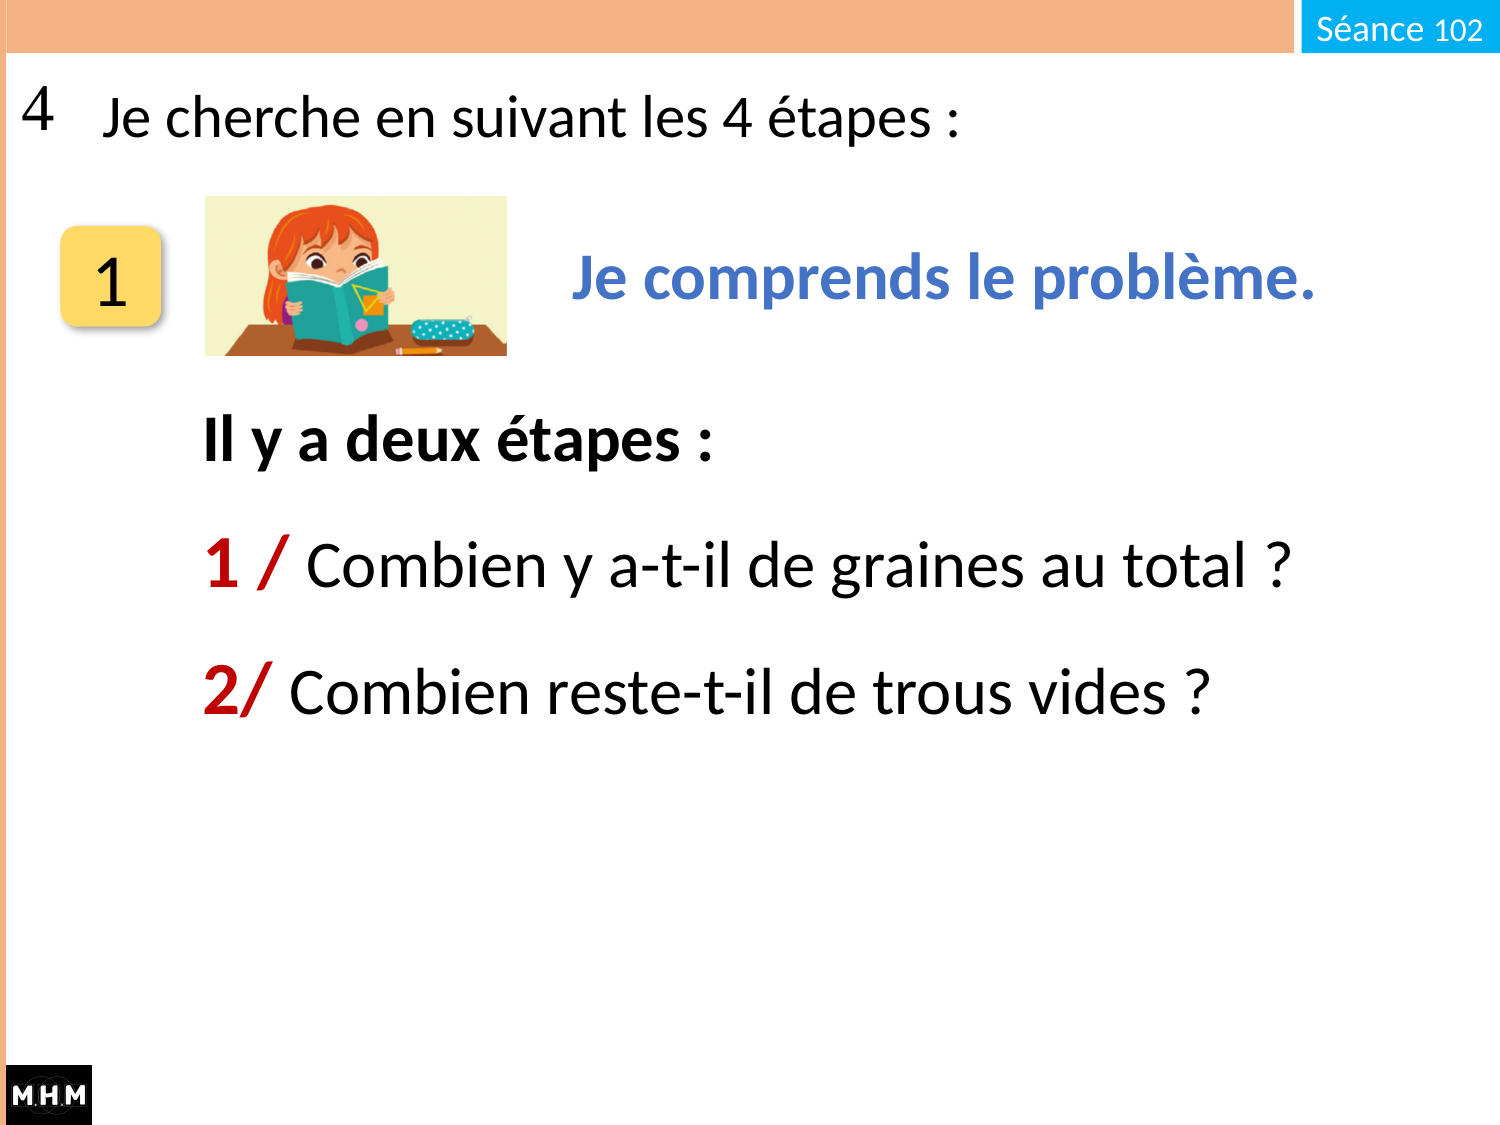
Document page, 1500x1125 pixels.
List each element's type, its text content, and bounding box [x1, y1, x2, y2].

text_box 1 [59, 224, 163, 328]
title Je cherche en suivant les 4 étapes : [87, 32, 1382, 158]
text_box 1 / Combien y a-t-il de graines au total ? [187, 504, 1356, 610]
text_box Il y a deux étapes : [187, 387, 1039, 483]
text_box 2/ Combien reste-t-il de trous vides ? [187, 632, 1404, 737]
picture [6, 1065, 92, 1125]
picture [204, 196, 515, 356]
text_box Je comprends le problème. [558, 225, 1478, 321]
